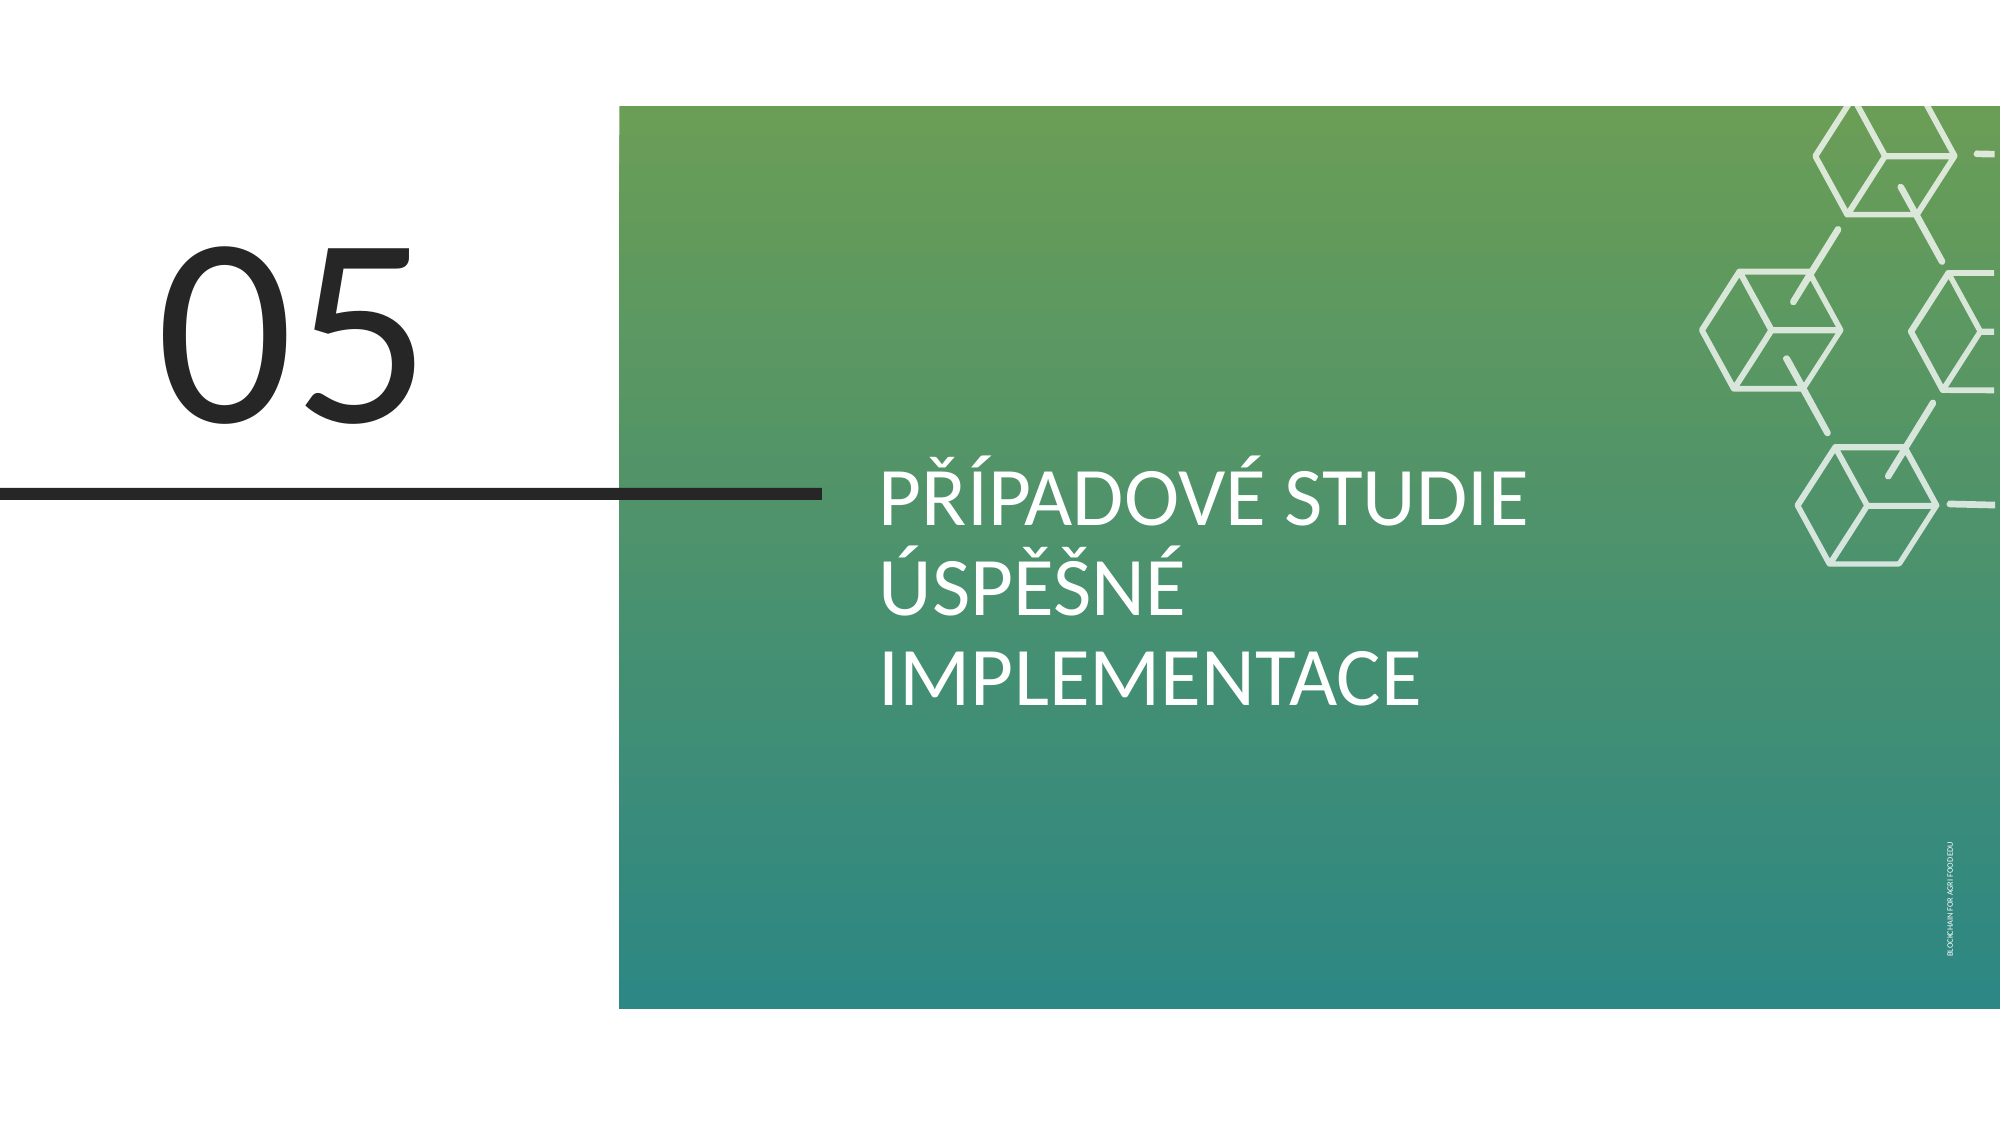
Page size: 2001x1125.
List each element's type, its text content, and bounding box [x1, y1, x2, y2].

list PŘÍPADOVÉ STUDIE ÚSPĚŠNÉ IMPLEMENTACE [864, 446, 1709, 899]
list 05 [141, 180, 481, 277]
